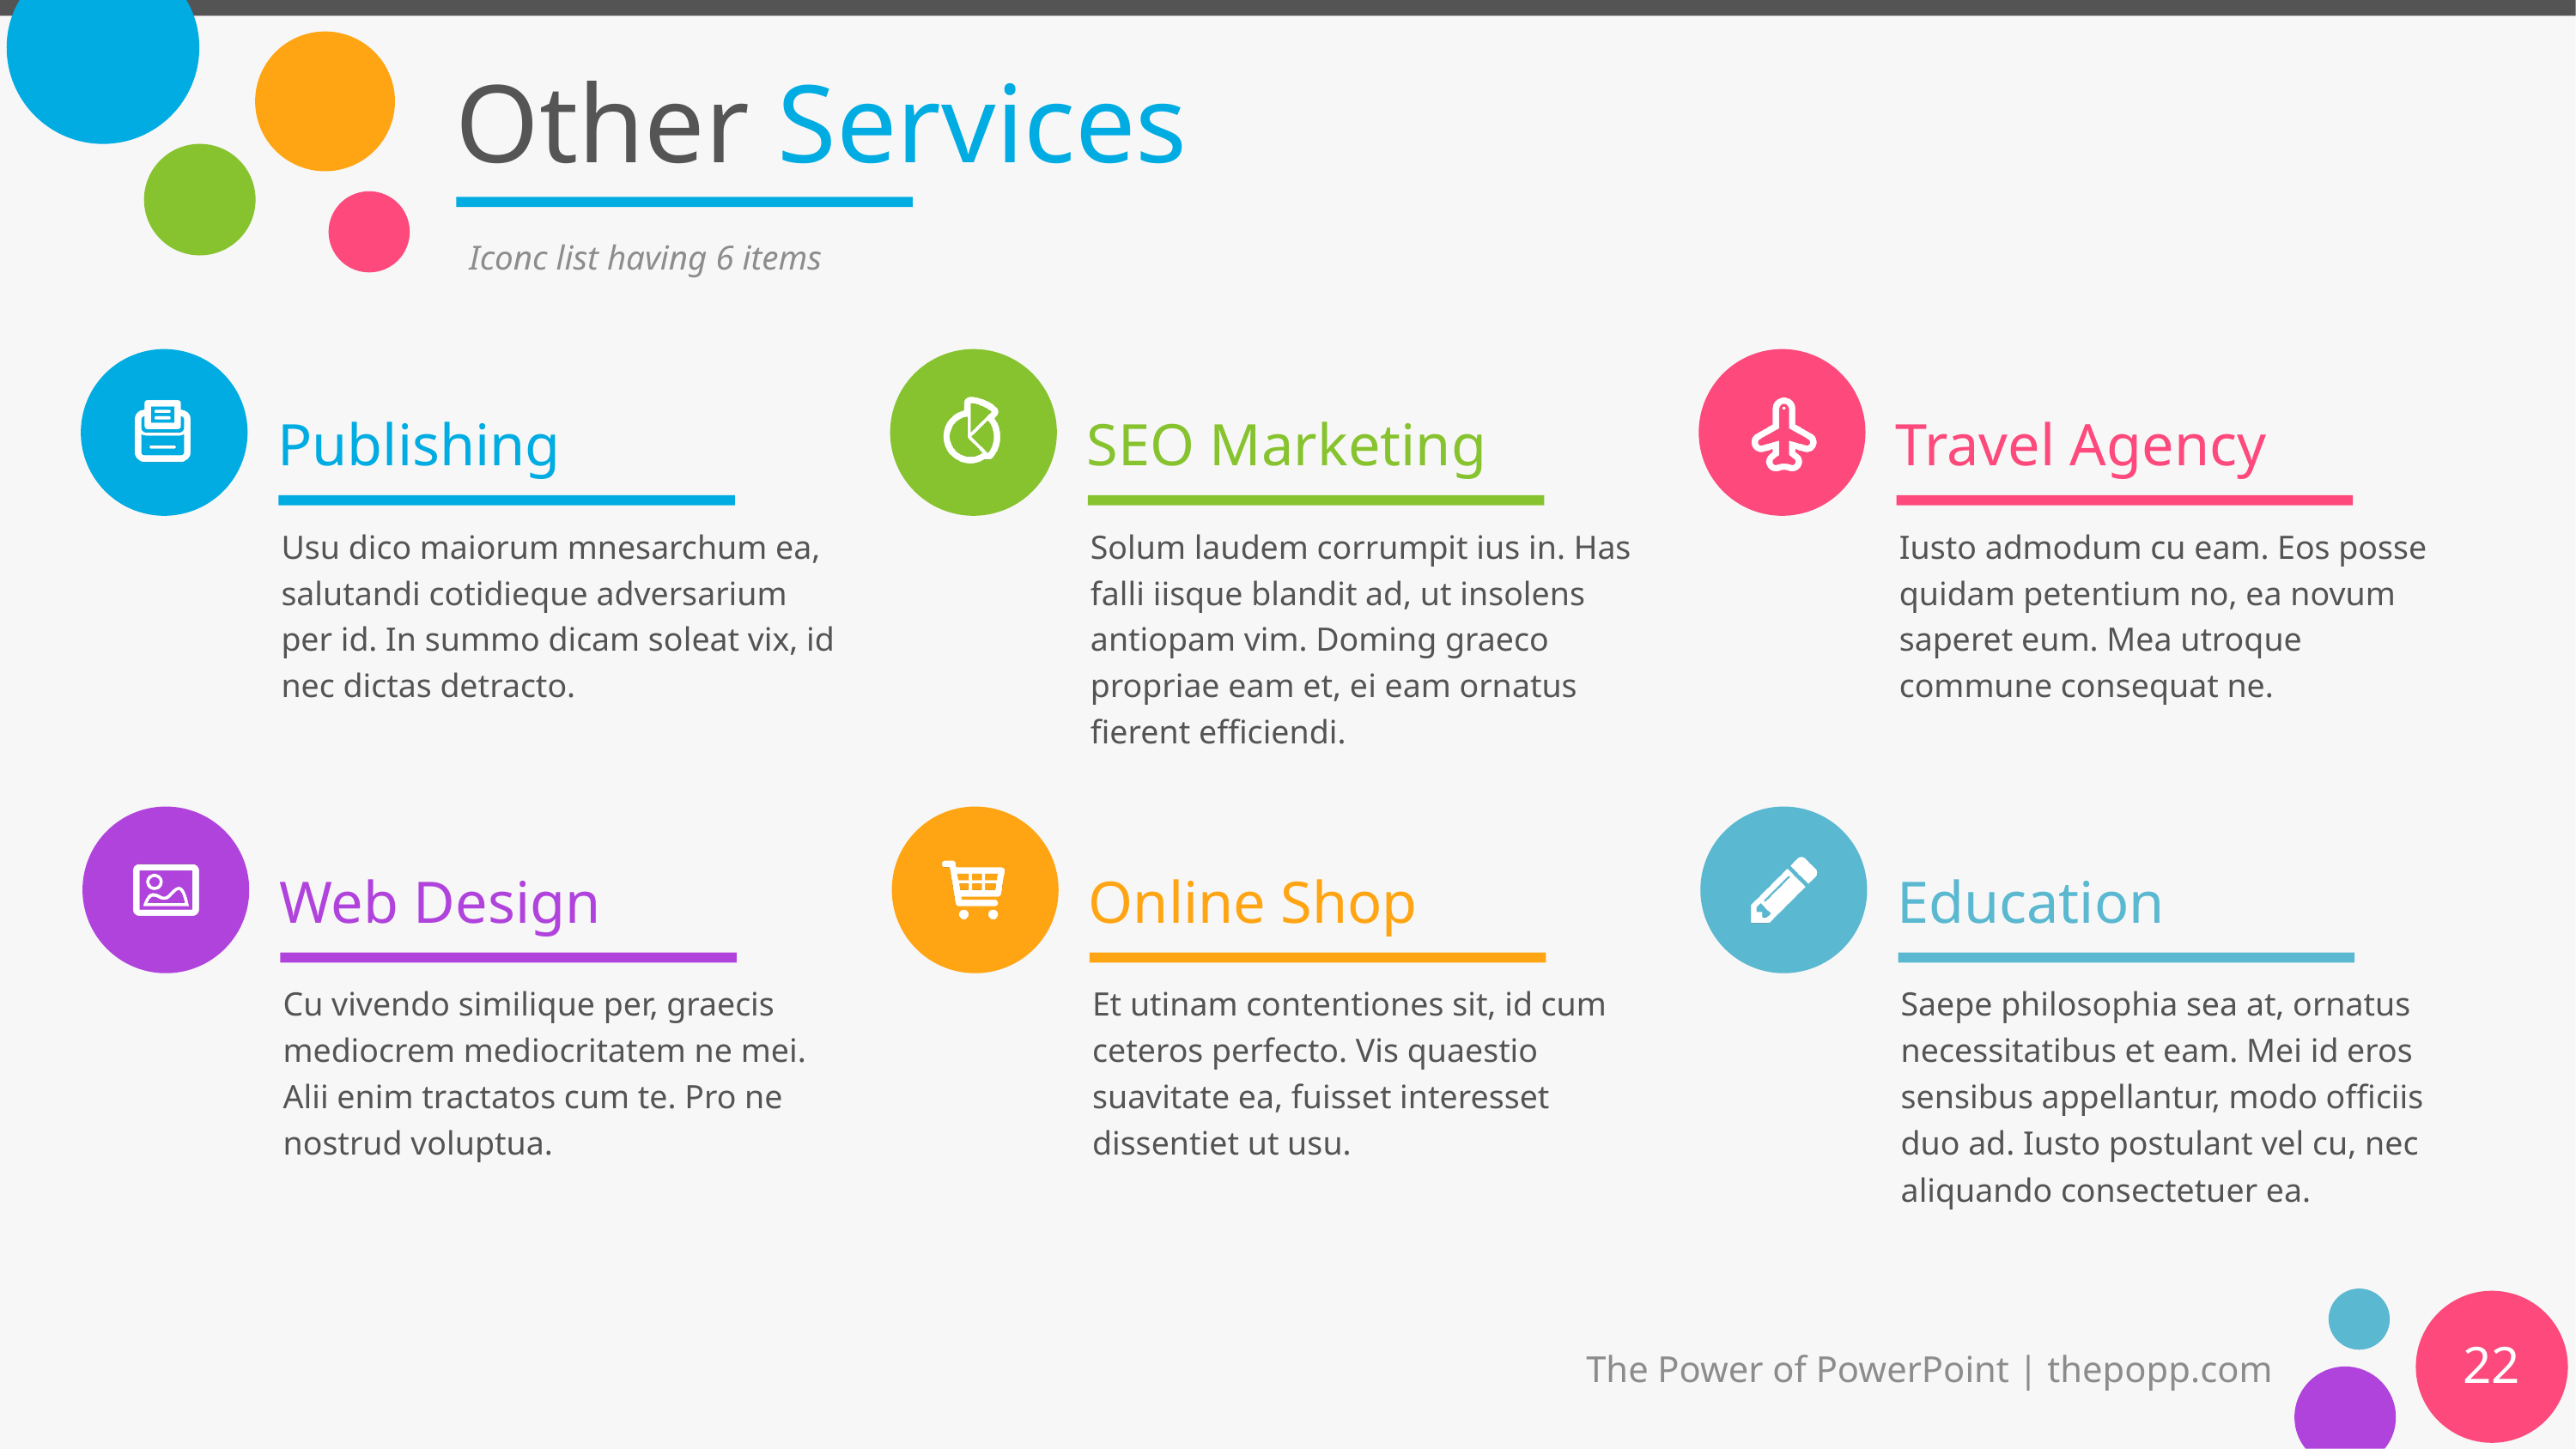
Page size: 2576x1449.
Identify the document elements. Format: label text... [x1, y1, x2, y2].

list Education [1874, 840, 2476, 943]
list Cu vivendo similique per, graecis mediocrem mediocritatem ne mei. Alii enim tractatos cum te. Pro ne nostrud voluptua. [259, 965, 867, 1243]
list Iconc list having 6 items [446, 217, 2465, 288]
picture [135, 401, 190, 462]
title Other Services [433, 34, 2454, 204]
list Et utinam contentiones sit, id cum ceteros perfecto. Vis quaestio suavitate ea, fuisset interesset dissentiet ut usu. [1069, 965, 1676, 1243]
list Usu dico maiorum mnesarchum ea, salutandi cotidieque adversarium per id. In summo dicam soleat vix, id nec dictas detracto. [258, 507, 866, 785]
slide_number 22 [2415, 1328, 2568, 1406]
list Web Design [256, 840, 858, 943]
list Saepe philosophia sea at, ornatus necessitatibus et eam. Mei id eros sensibus appellantur, modo officiis duo ad. Iusto postulant vel cu, nec aliquando consectetuer ea. [1877, 965, 2485, 1243]
picture [1744, 851, 1823, 930]
list Solum laudem corrumpit ius in. Has falli iisque blandit ad, ut insolens antiopam vim. Doming graeco propriae eam et, ei eam ornatus fierent efficiendi. [1067, 507, 1675, 785]
picture [934, 393, 1013, 472]
footer The Power of PowerPoint | thepopp.com [1479, 1332, 2296, 1410]
picture [936, 851, 1015, 930]
list Publishing [254, 383, 856, 485]
list Travel Agency [1872, 383, 2475, 485]
list Online Shop [1065, 840, 1668, 943]
picture [126, 851, 205, 930]
picture [1742, 393, 1821, 472]
list SEO Marketing [1063, 383, 1666, 485]
list Iusto admodum cu eam. Eos posse quidam petentium no, ea novum saperet eum. Mea utroque commune consequat ne. [1875, 507, 2483, 785]
